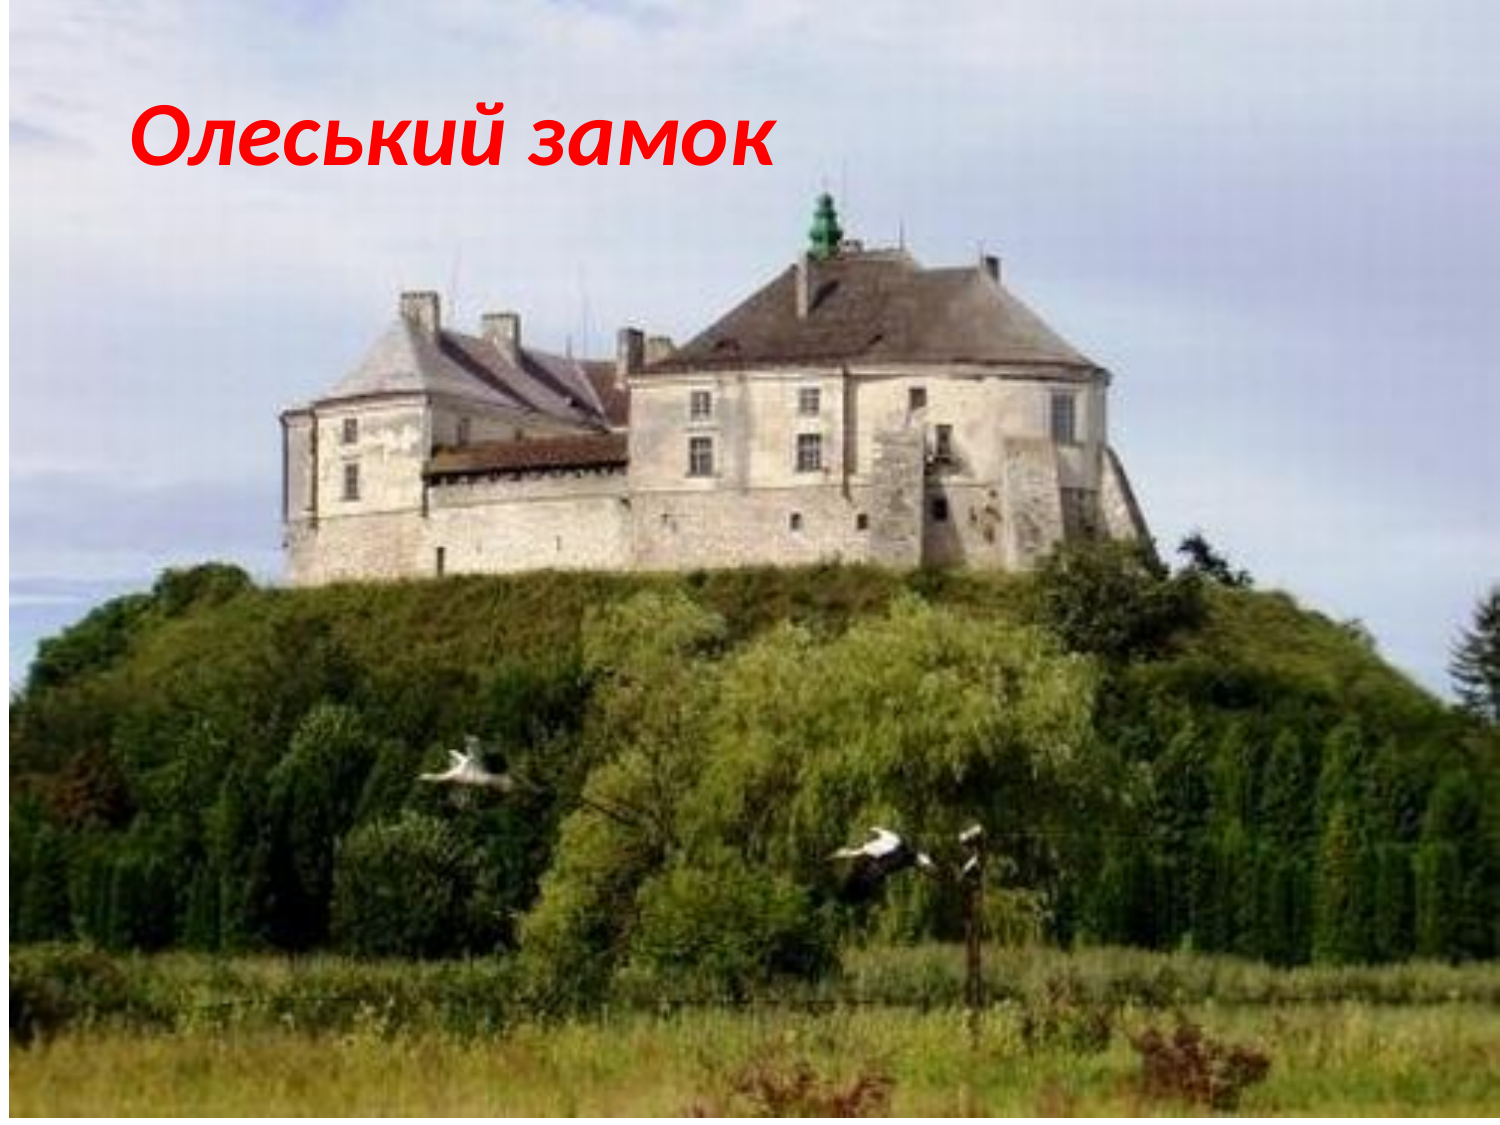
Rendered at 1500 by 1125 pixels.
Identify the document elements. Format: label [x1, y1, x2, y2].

list [9, 0, 1500, 1119]
